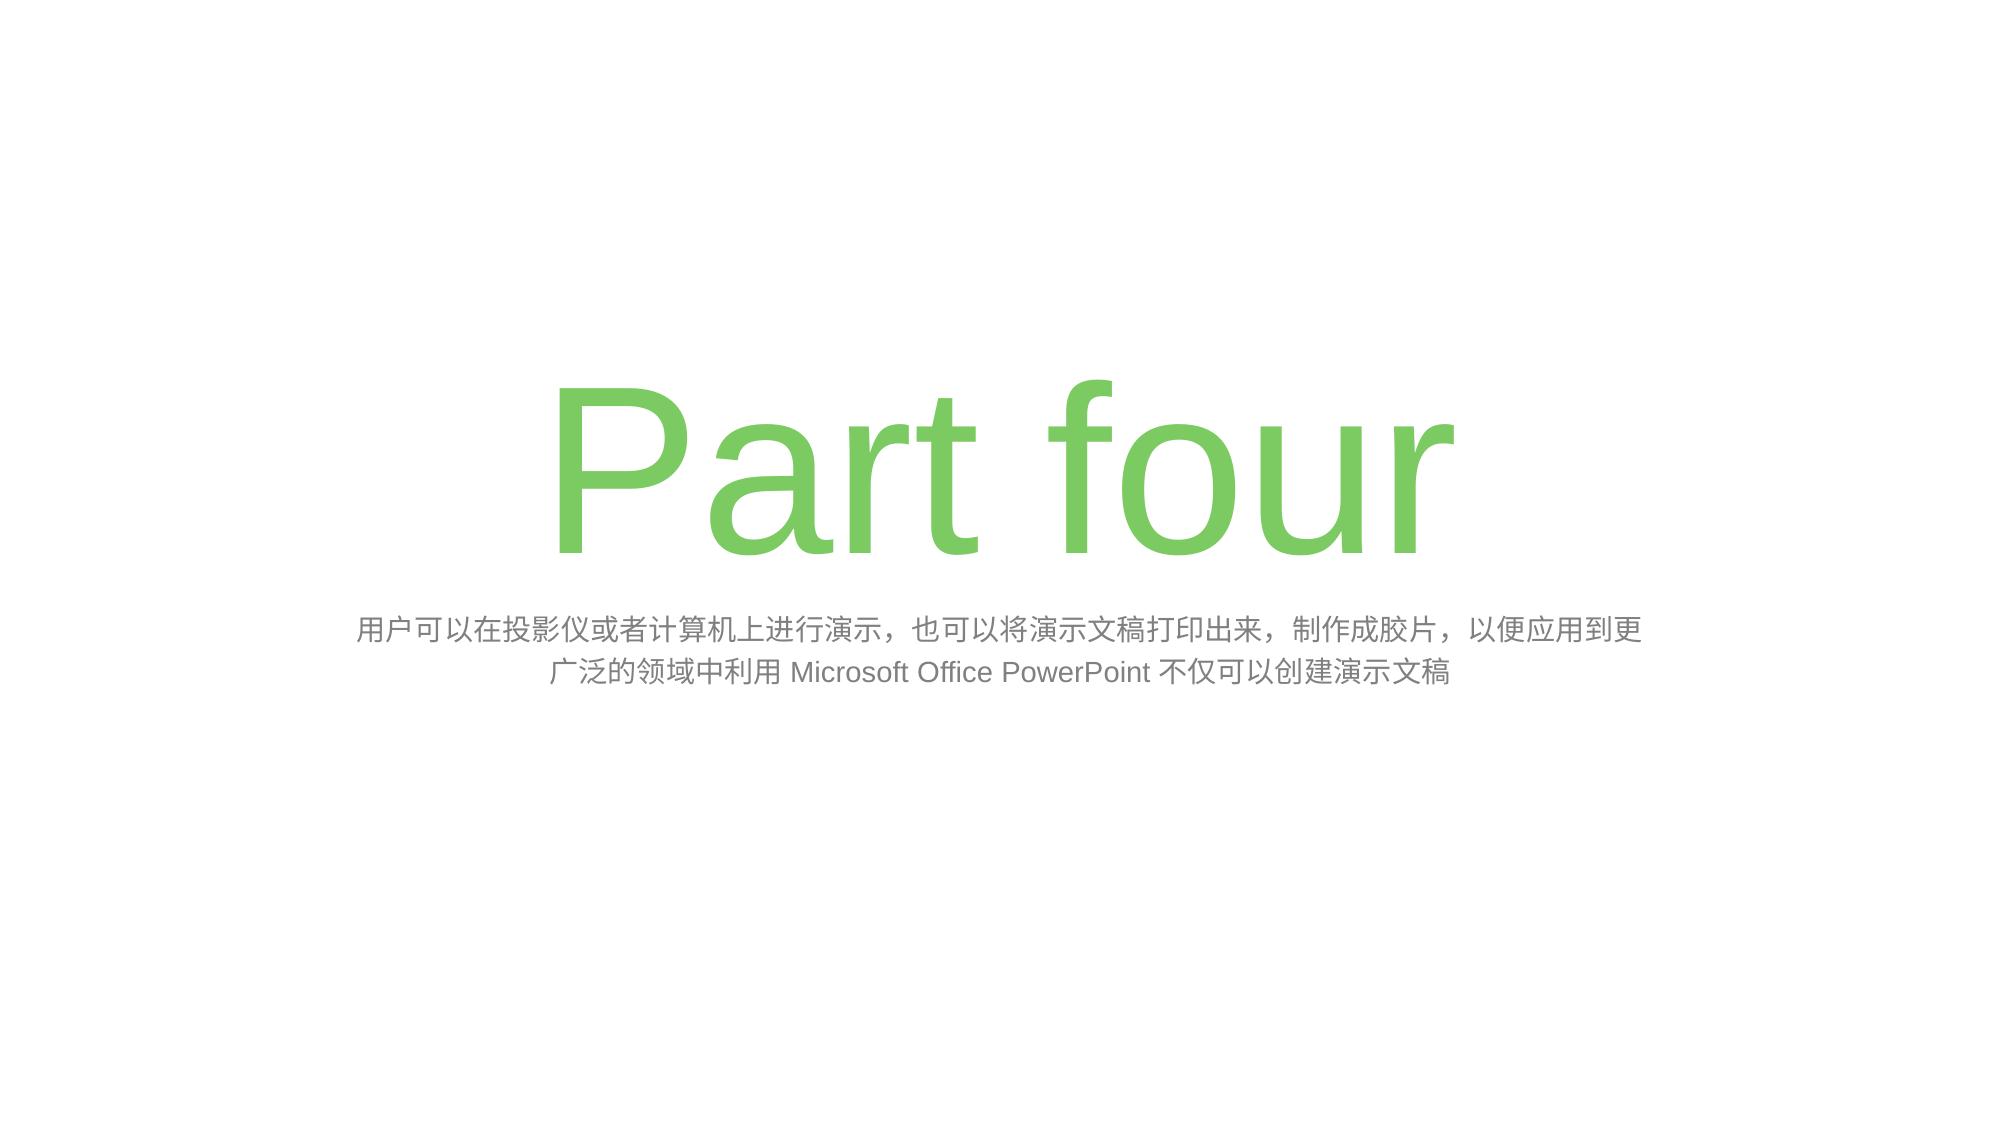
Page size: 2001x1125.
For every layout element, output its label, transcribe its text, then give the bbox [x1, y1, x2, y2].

text_box Part four [389, 306, 1611, 597]
text_box 用户可以在投影仪或者计算机上进行演示，也可以将演示文稿打印出来，制作成胶片，以便应用到更广泛的领域中利用Microsoft Office PowerPoint不仅可以创建演示文稿 [331, 597, 1669, 696]
